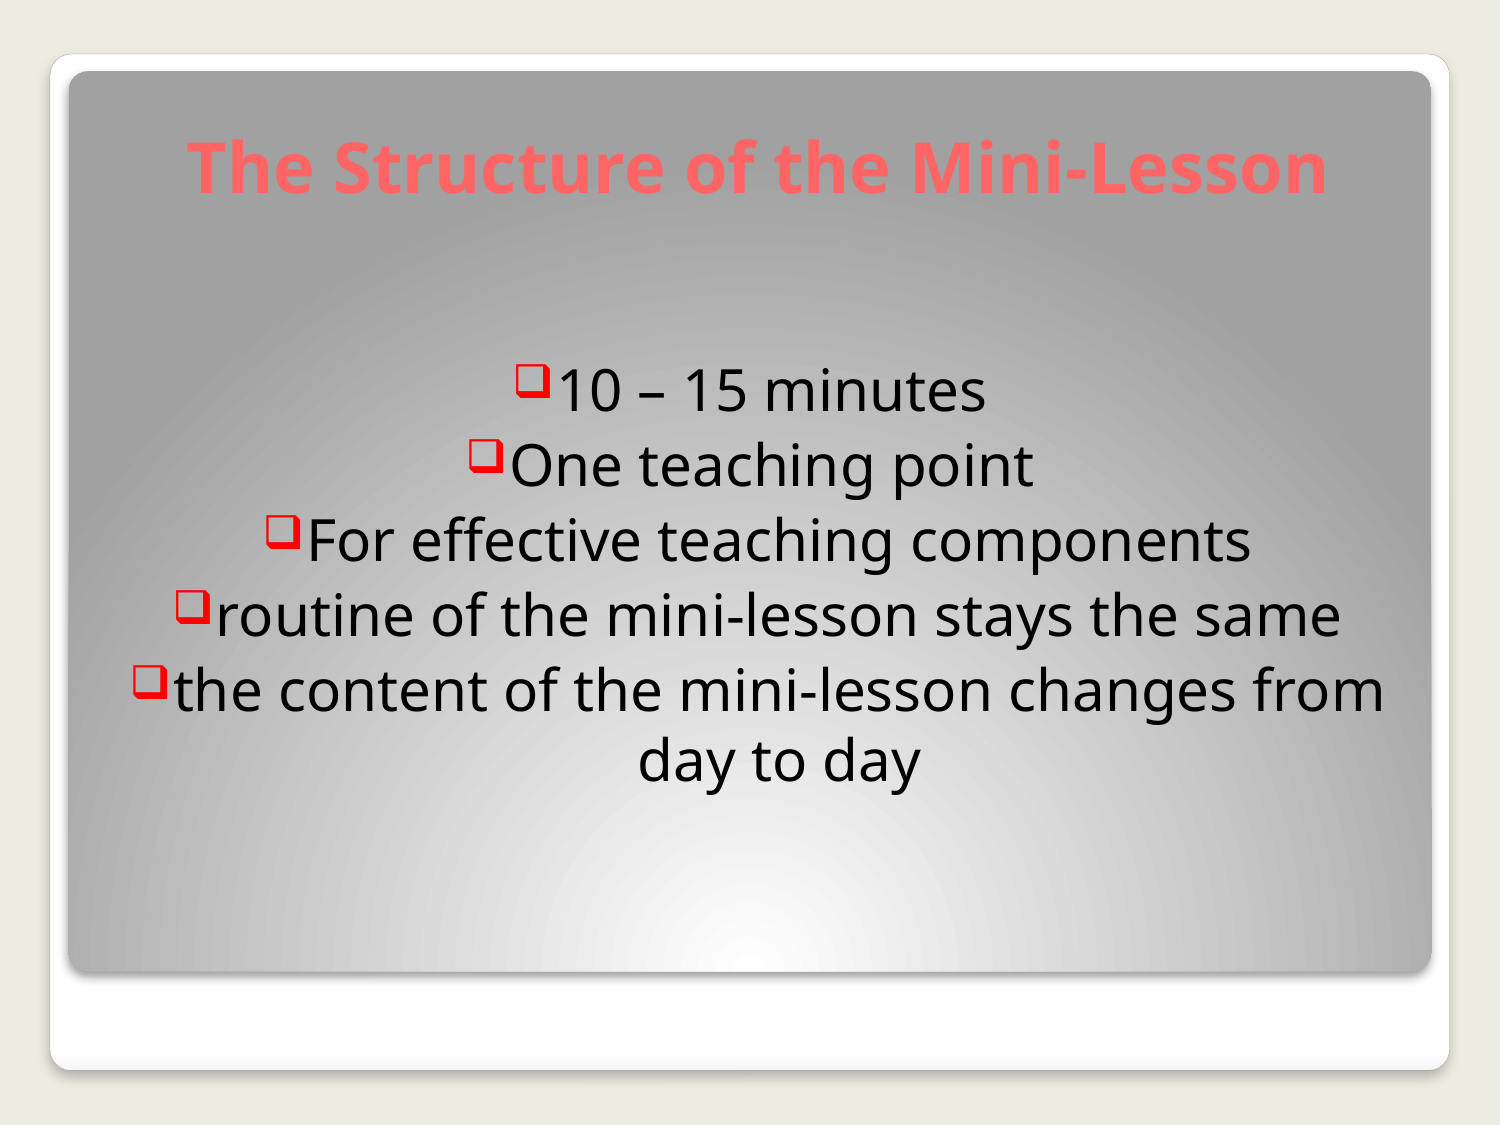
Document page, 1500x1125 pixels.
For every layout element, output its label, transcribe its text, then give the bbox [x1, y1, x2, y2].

list 10 – 15 minutes One teaching point For effective teaching components routine of the mini-lesson stays the same the content of the mini-lesson changes from day to day [75, 262, 1425, 938]
title The Structure of the Mini-Lesson [62, 112, 1413, 300]
